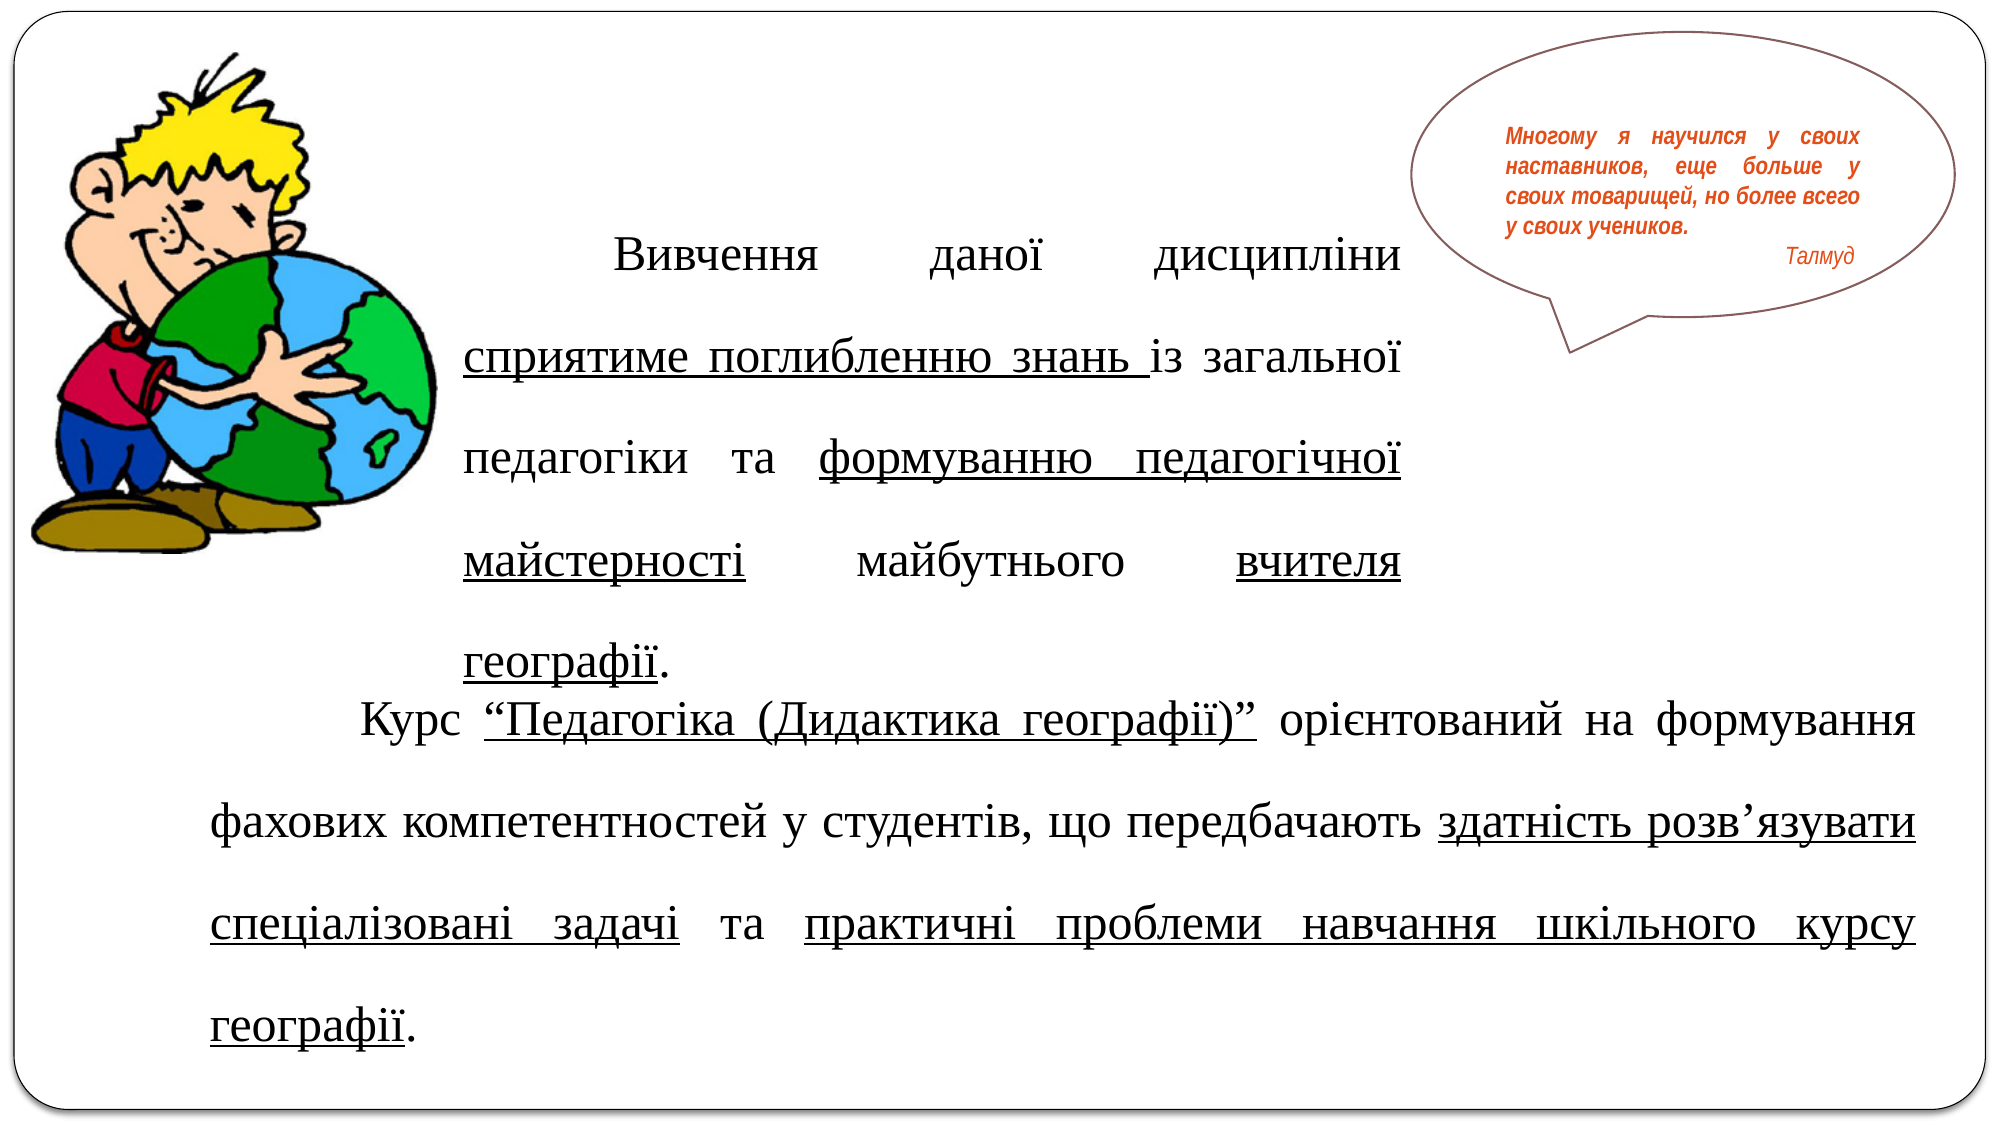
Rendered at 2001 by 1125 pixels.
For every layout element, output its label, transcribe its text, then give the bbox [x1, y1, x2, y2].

text_box Курс “Педагогіка (Дидактика географії)” орієнтований на формування фахових компетентностей у студентів, що передбачають здатність розв’язувати спеціалізовані задачі та практичні проблеми навчання шкільного курсу географії. [195, 534, 1932, 1119]
list Вивчення даної дисципліни сприятиме поглибленню знань із загальної педагогіки та формуванню педагогічної майстерності майбутнього вчителя географії. [442, 56, 1417, 534]
picture [30, 51, 438, 555]
text_box Многому я научился у своих наставников, еще больше у своих товарищей, но более всего у своих учеников. Талмуд [1410, 30, 1956, 354]
